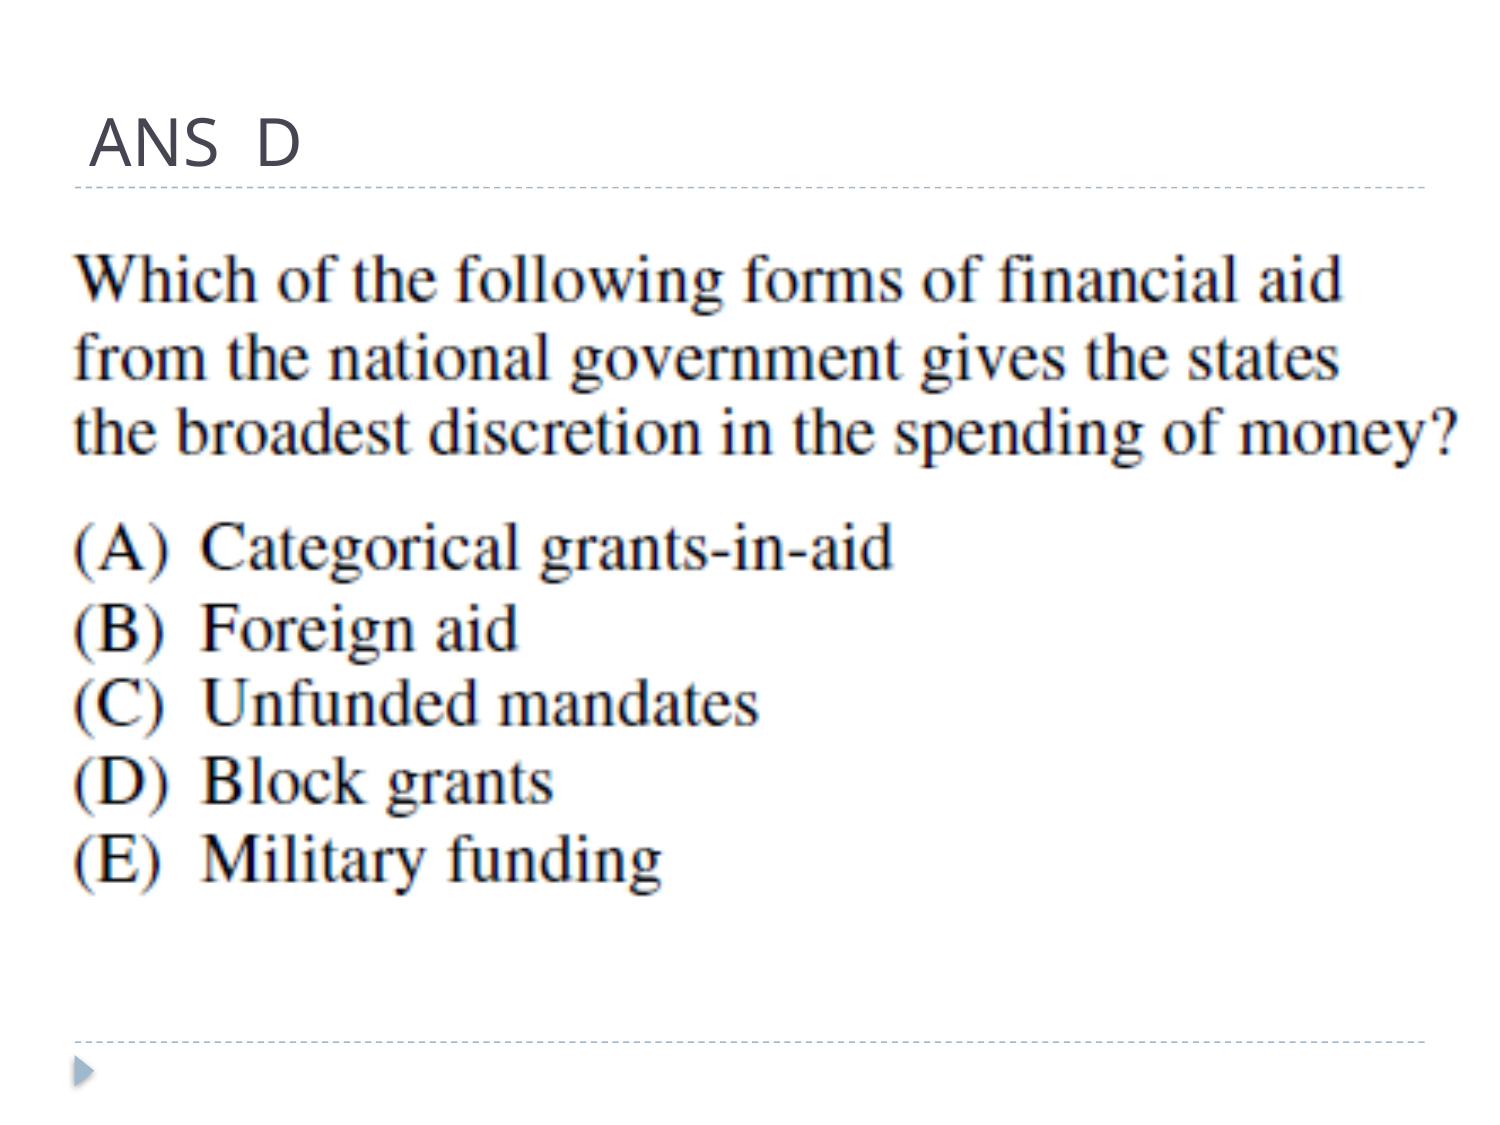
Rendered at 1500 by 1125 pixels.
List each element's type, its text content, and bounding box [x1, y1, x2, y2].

picture [69, 249, 1485, 901]
title ANS D [75, 24, 1425, 188]
